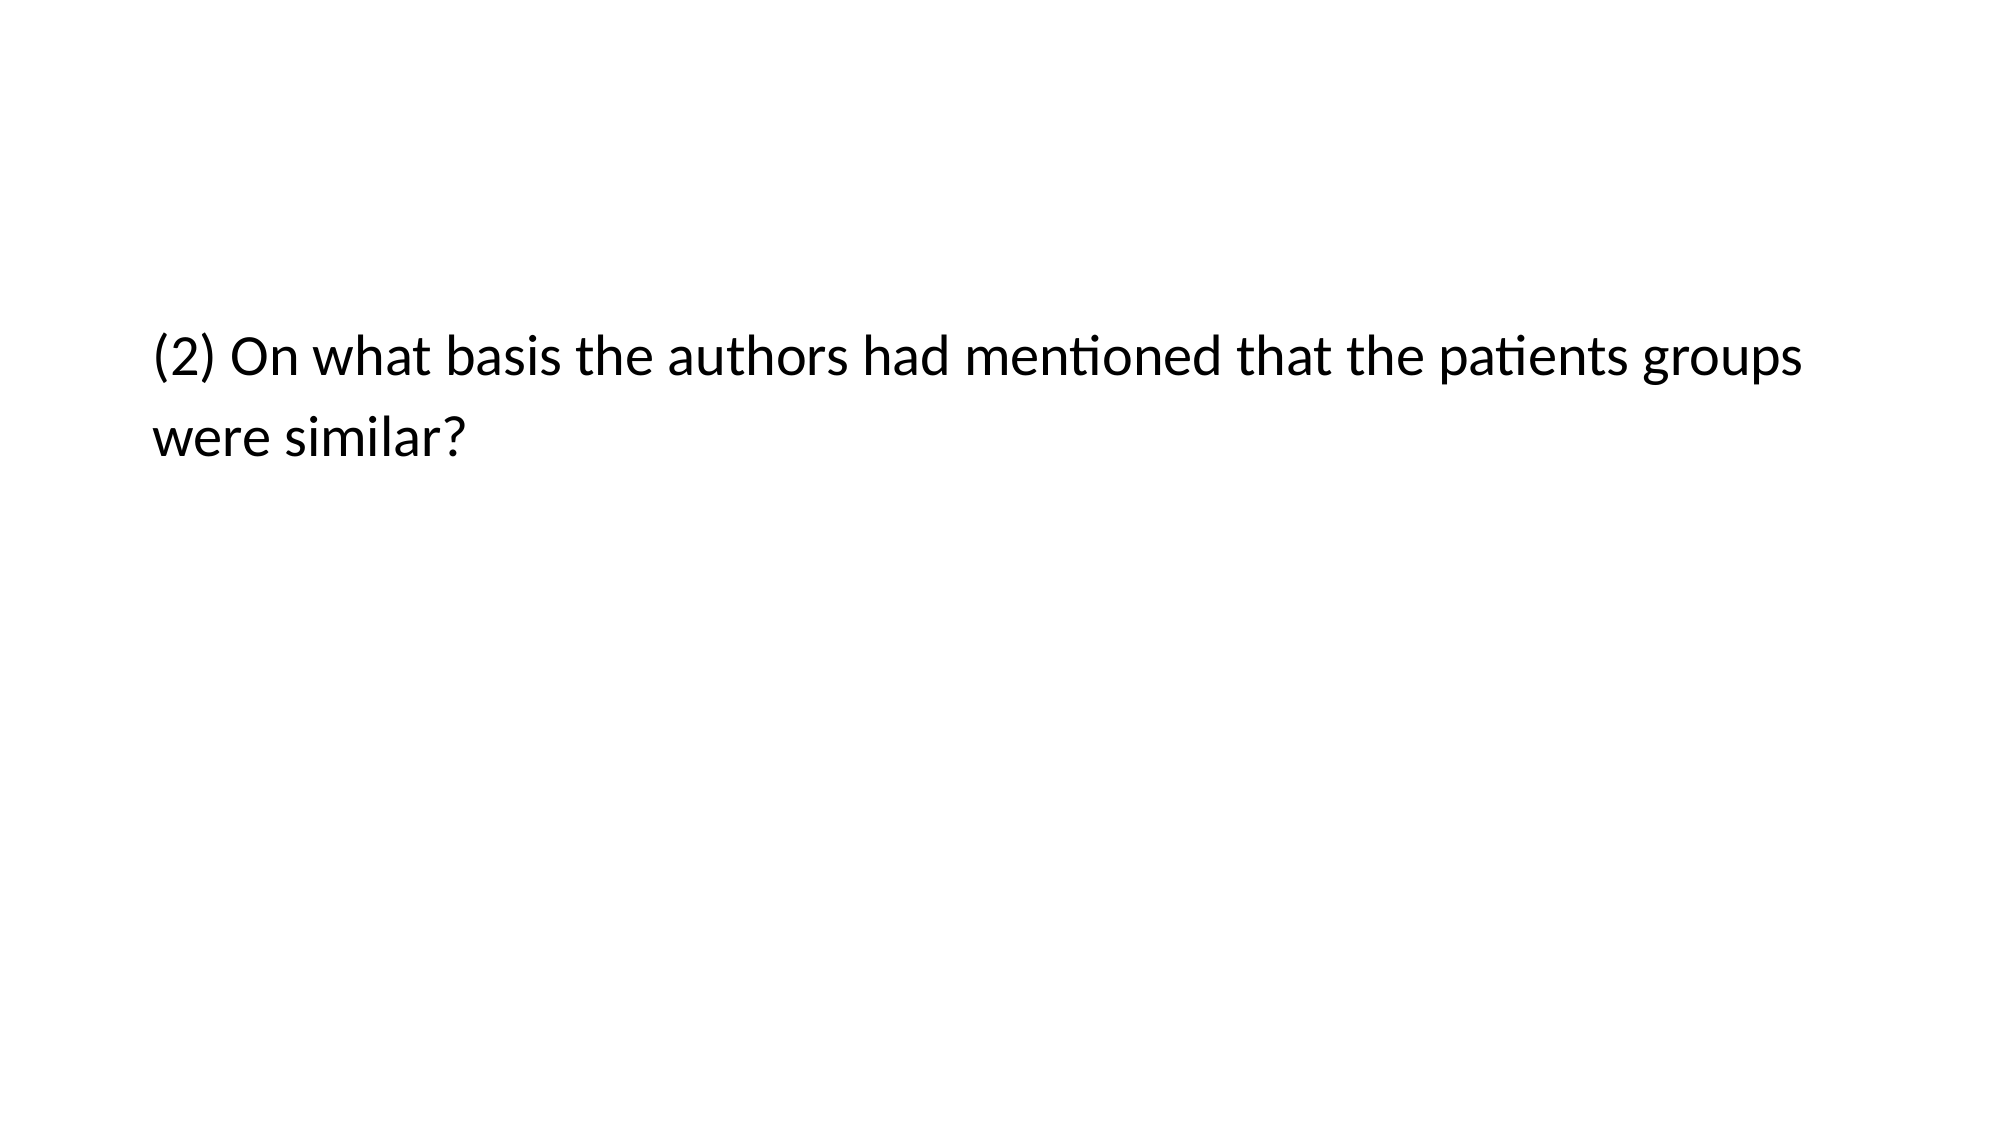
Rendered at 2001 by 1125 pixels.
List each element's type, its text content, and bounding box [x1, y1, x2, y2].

list (2) On what basis the authors had mentioned that the patients groups were similar? [137, 299, 1863, 1014]
